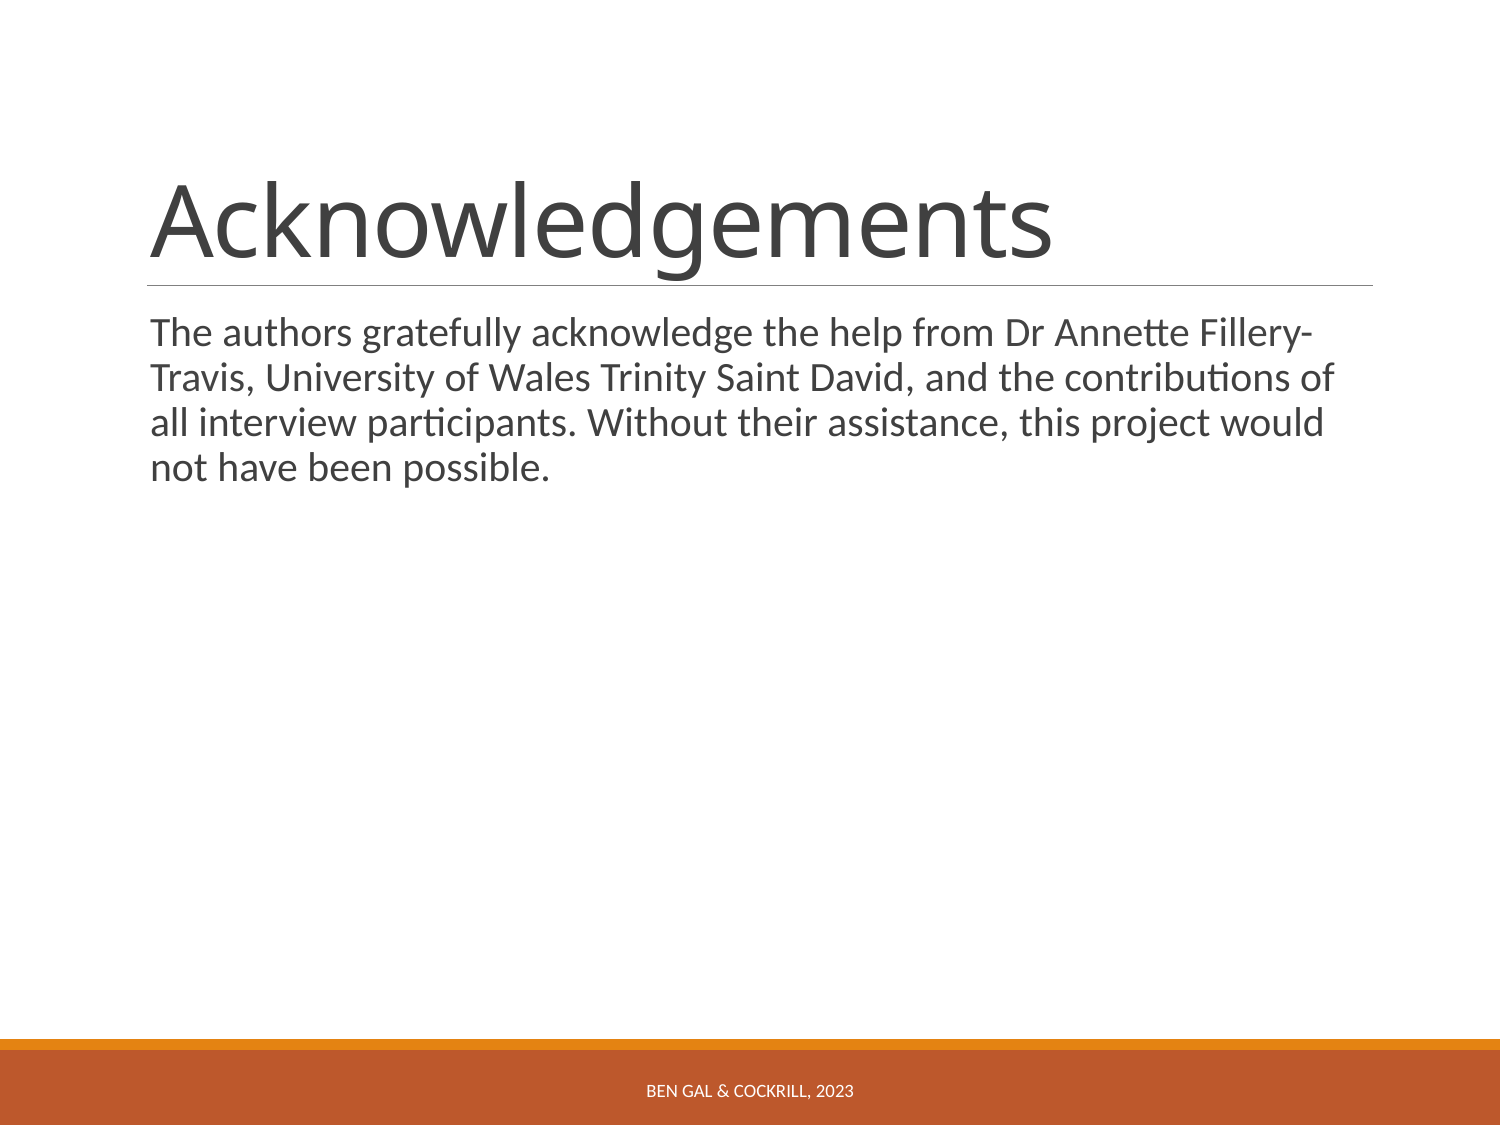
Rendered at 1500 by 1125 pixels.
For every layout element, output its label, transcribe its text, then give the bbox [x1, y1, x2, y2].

footer Ben Gal & Cockrill, 2023 [453, 1059, 1047, 1120]
list The authors gratefully acknowledge the help from Dr Annette Fillery-Travis, University of Wales Trinity Saint David, and the contributions of all interview participants. Without their assistance, this project would not have been possible. [135, 302, 1373, 963]
title Acknowledgements [135, 47, 1373, 285]
